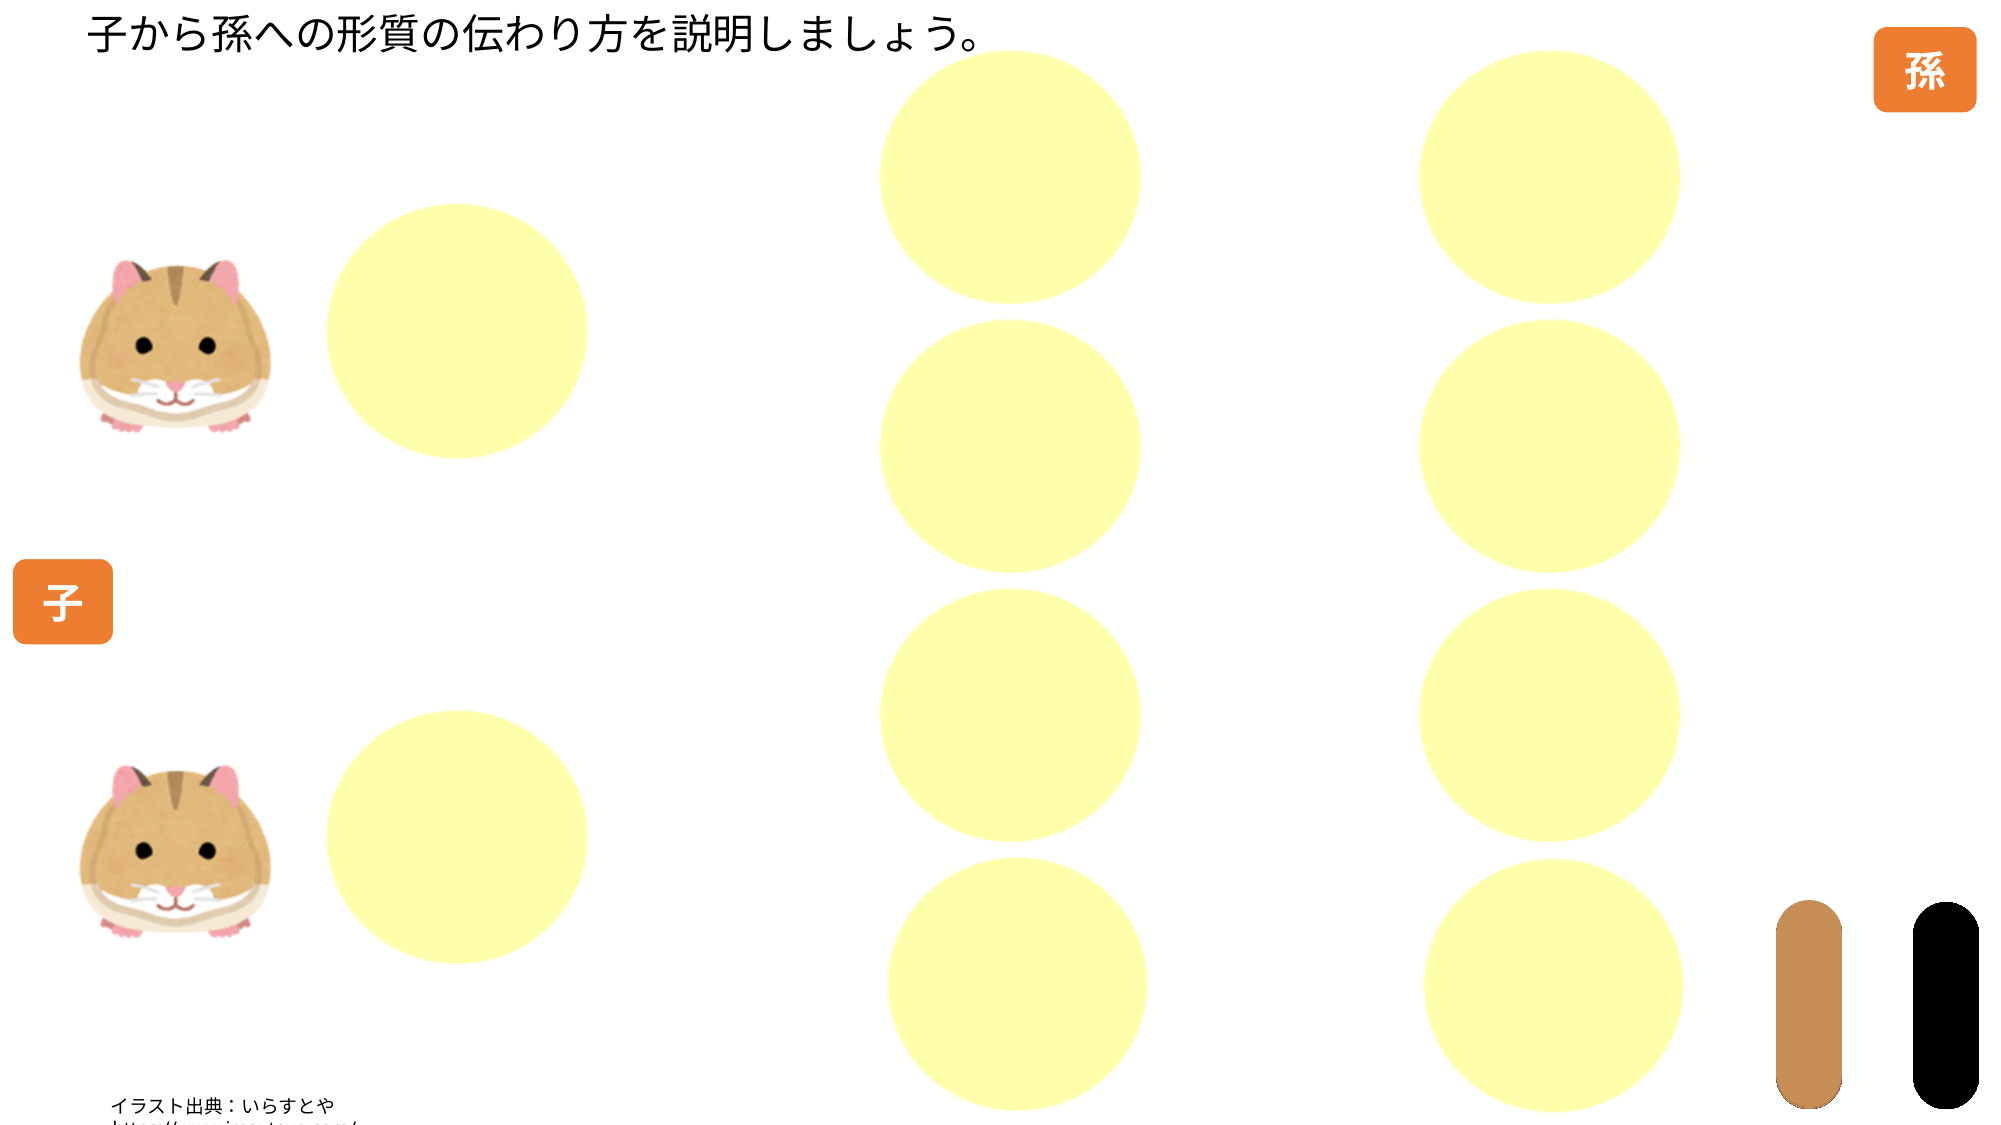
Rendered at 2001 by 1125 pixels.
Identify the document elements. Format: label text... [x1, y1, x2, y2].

picture [0, 0, 2001, 1125]
text_box イラスト出典：いらすとや https://www.irasutoya.com/ [0, 1087, 483, 1125]
text_box 孫 [1870, 23, 1980, 116]
text_box 子から孫への形質の伝わり方を説明しましょう。 [71, 0, 981, 65]
text_box 子 [9, 555, 117, 648]
